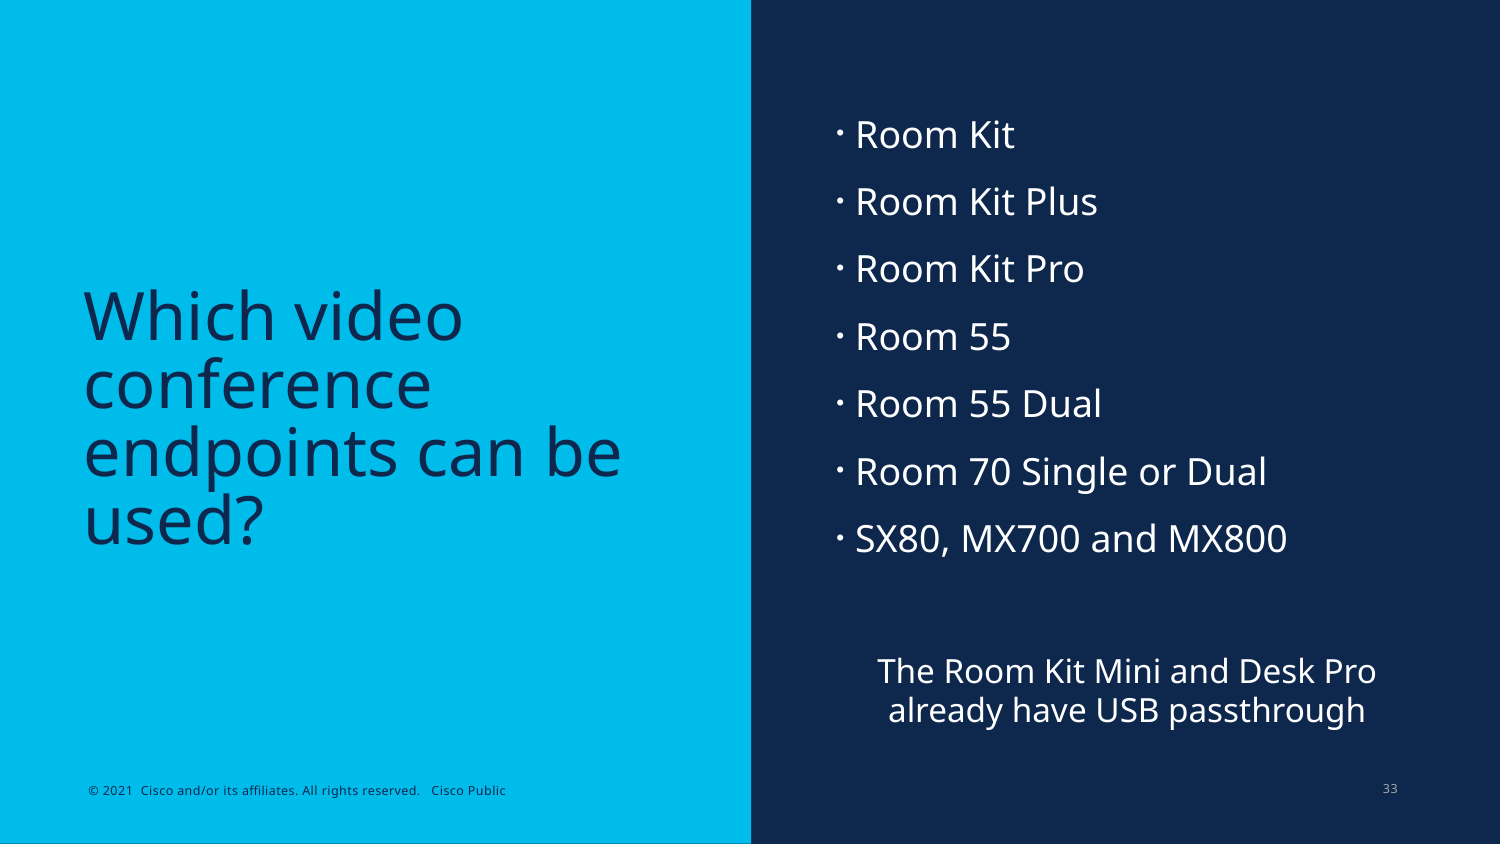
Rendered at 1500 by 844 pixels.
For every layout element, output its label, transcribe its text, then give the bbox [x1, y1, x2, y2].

title Which video conference endpoints can be used? [68, 271, 697, 572]
list Room Kit Room Kit Plus Room Kit Pro Room 55 Room 55 Dual Room 70 Single or Dual SX80, MX700 and MX800 The Room Kit Mini and Desk Pro already have USB passthrough [836, 87, 1419, 754]
